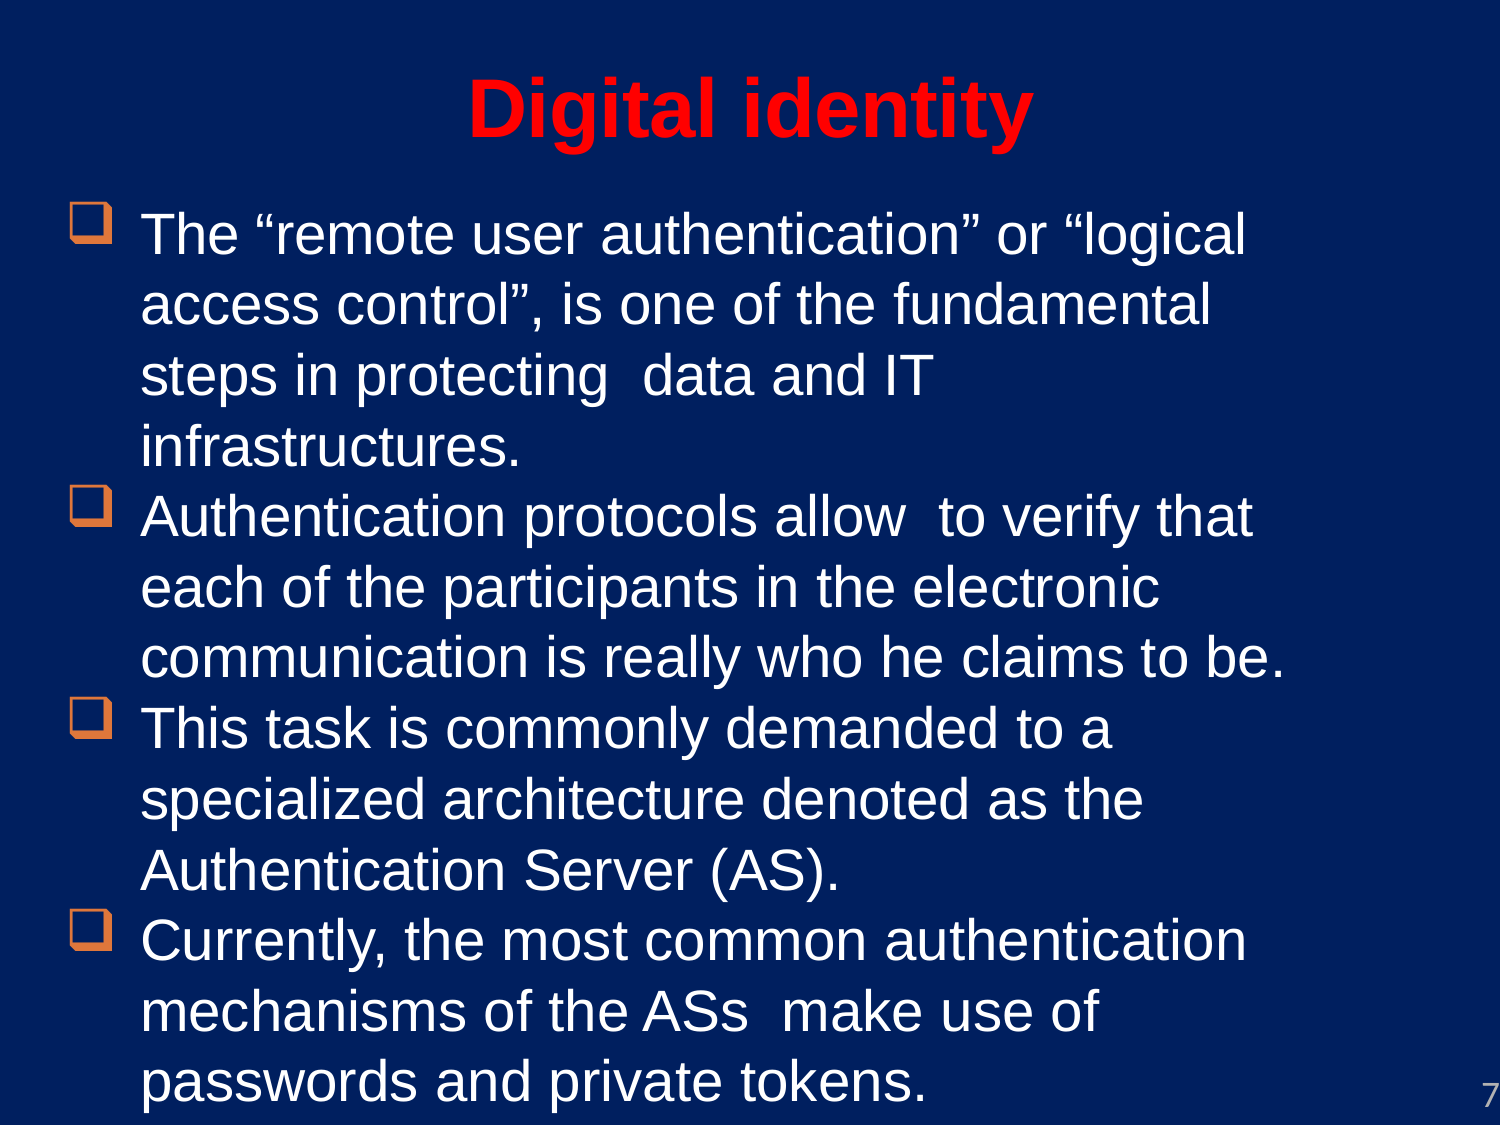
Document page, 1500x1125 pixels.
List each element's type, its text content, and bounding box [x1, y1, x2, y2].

list The “remote user authentication” or “logical access control”, is one of the fundamental steps in protecting data and IT infrastructures. Authentication protocols allow to verify that each of the participants in the electronic communication is really who he claims to be. This task is commonly demanded to a specialized architecture denoted as the Authentication Server (AS). Currently, the most common authentication mechanisms of the ASs make use of passwords and private tokens. [62, 195, 1437, 1124]
slide_number 7 [1437, 1069, 1500, 1125]
title Digital identity [44, 53, 1456, 155]
